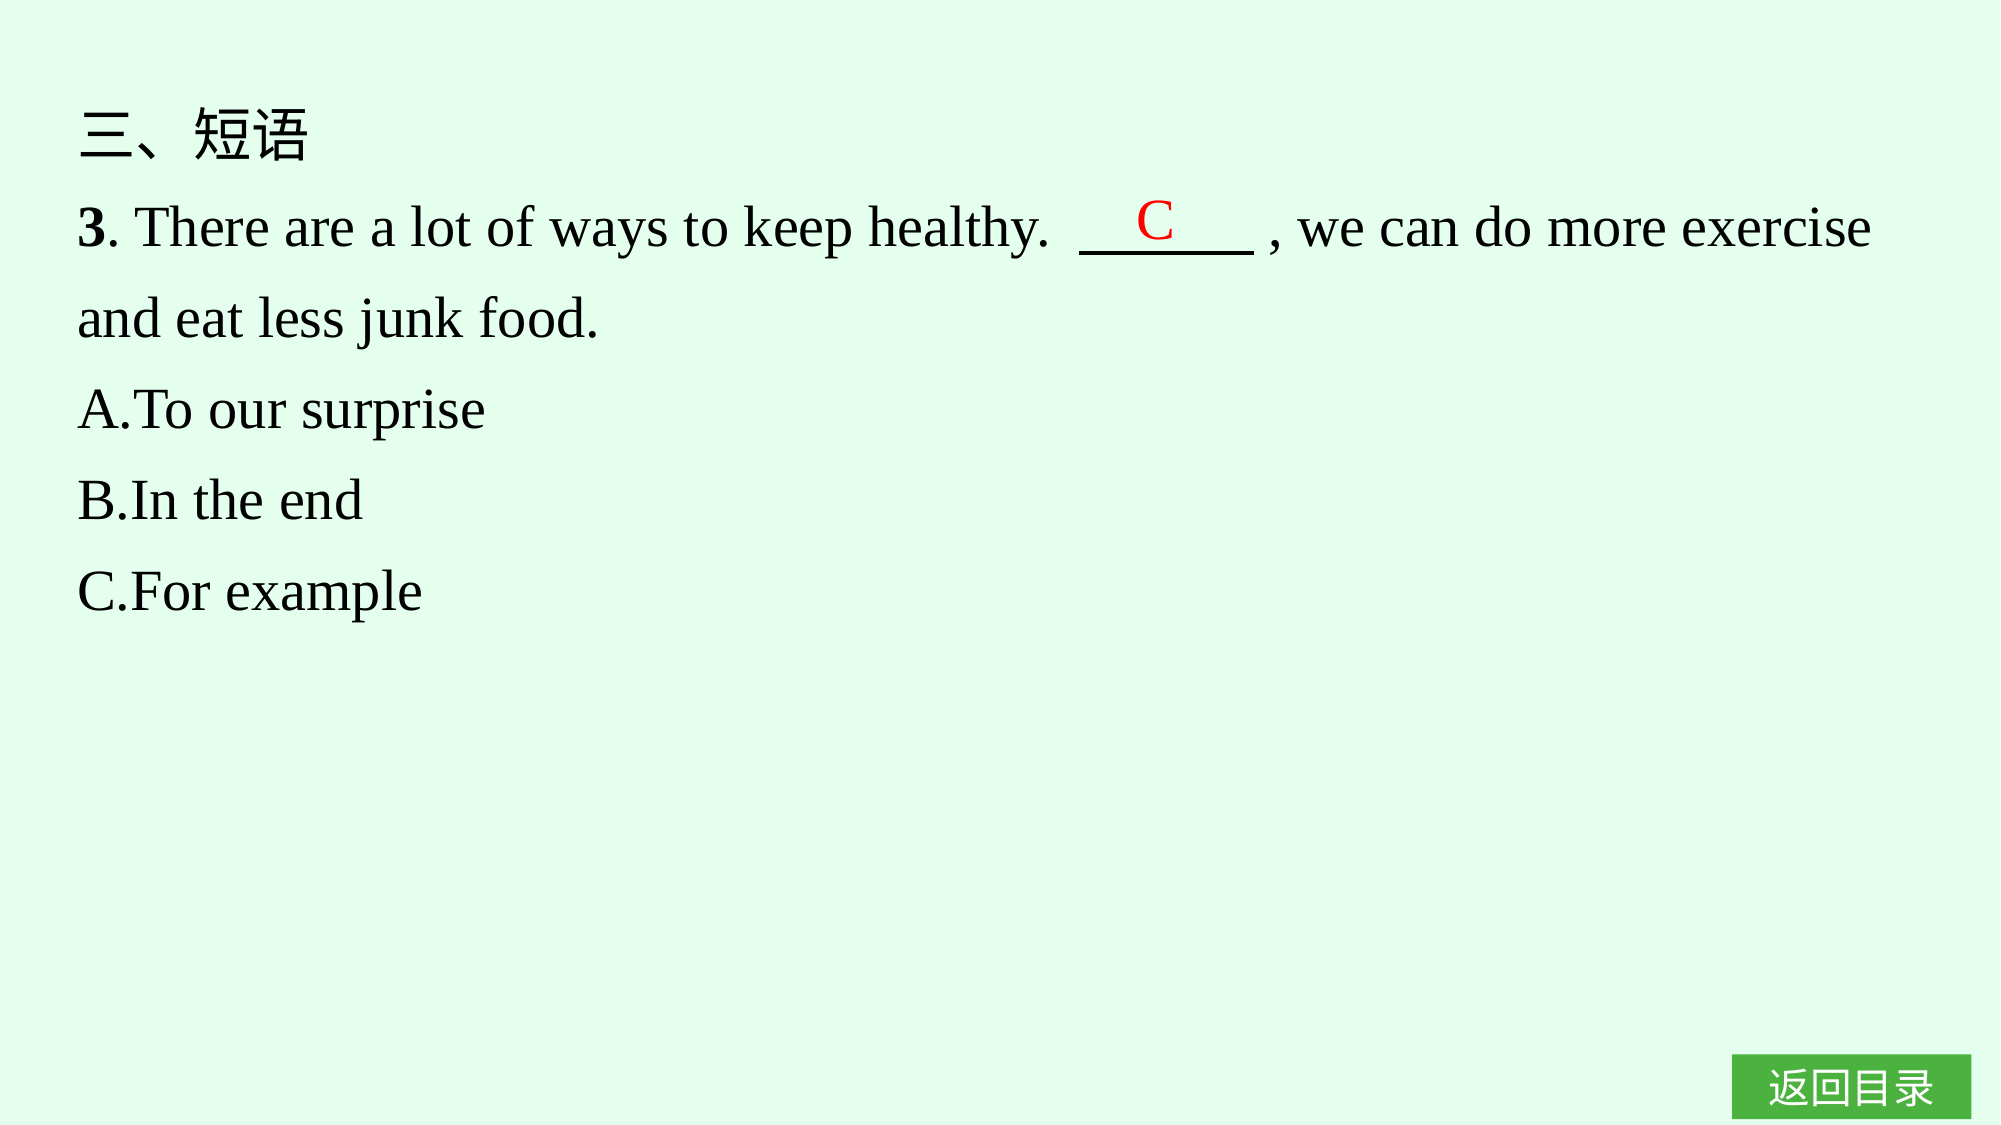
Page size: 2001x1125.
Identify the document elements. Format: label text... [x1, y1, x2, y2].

text_box 三、短语 3. There are a lot of ways to keep healthy. , we can do more exercise and eat less junk food. A.To our surprise B.In the end C.For example [62, 69, 1938, 630]
text_box C [1121, 173, 1190, 259]
